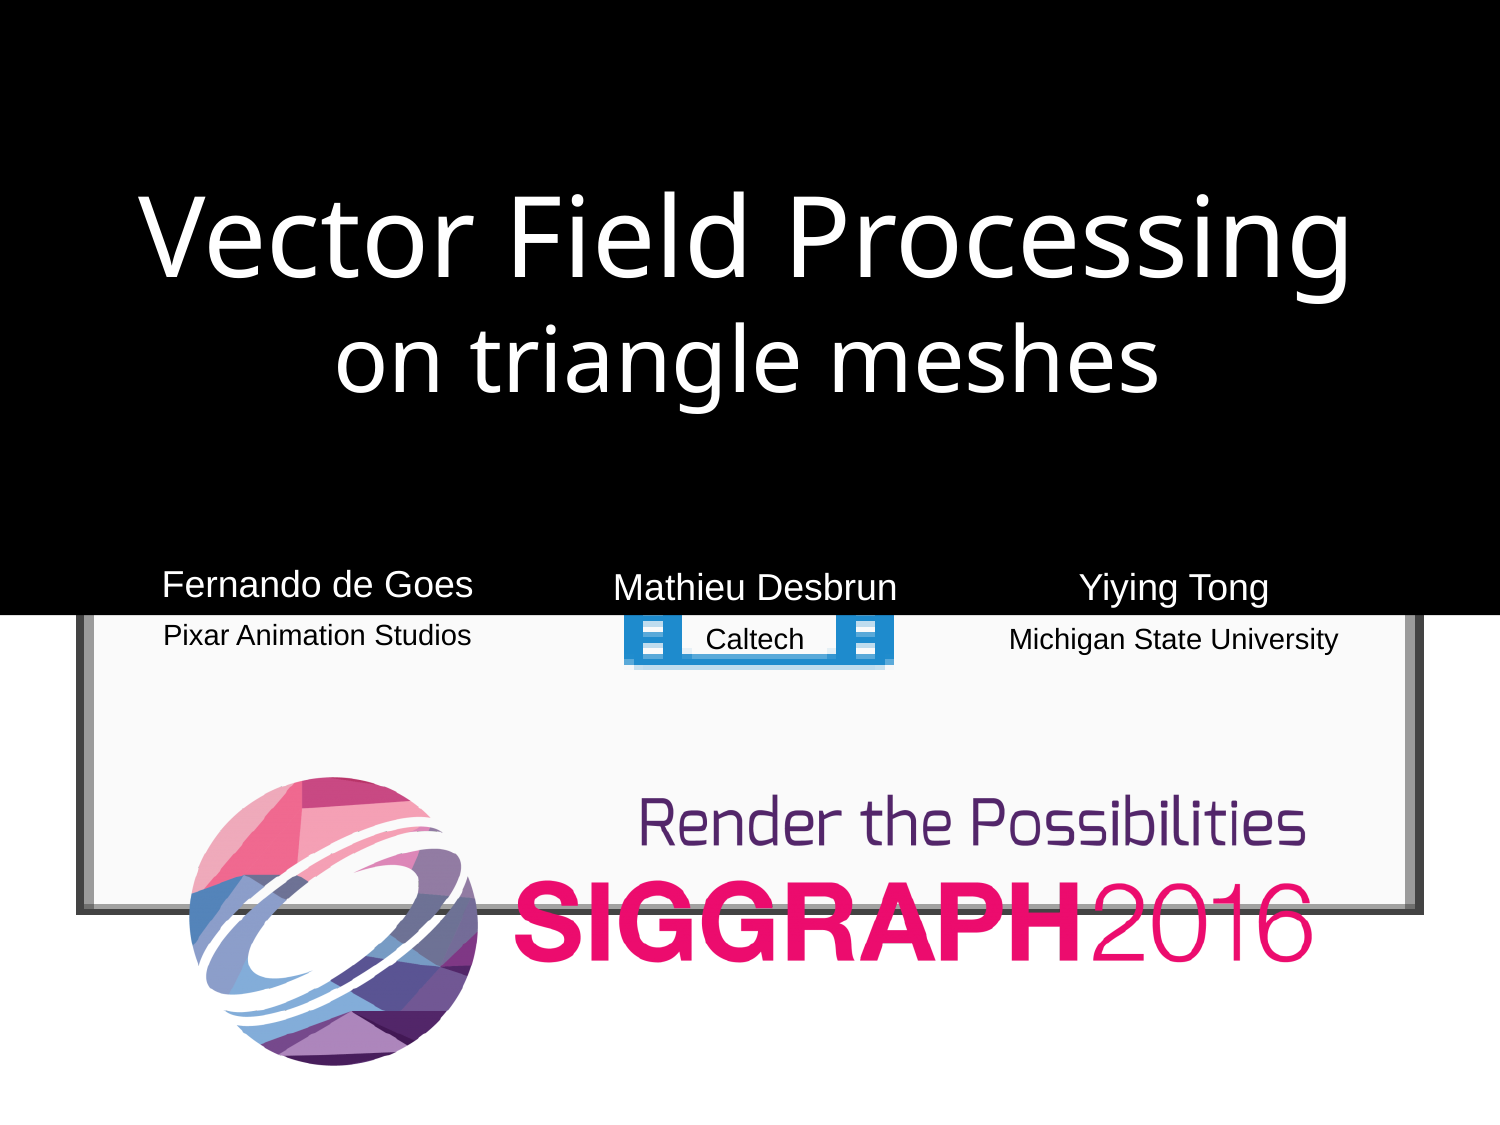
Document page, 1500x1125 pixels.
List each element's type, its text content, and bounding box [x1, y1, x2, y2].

picture [176, 764, 1324, 1078]
title Vector Field Processing on triangle meshes [38, 179, 1457, 397]
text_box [128, 552, 1363, 699]
